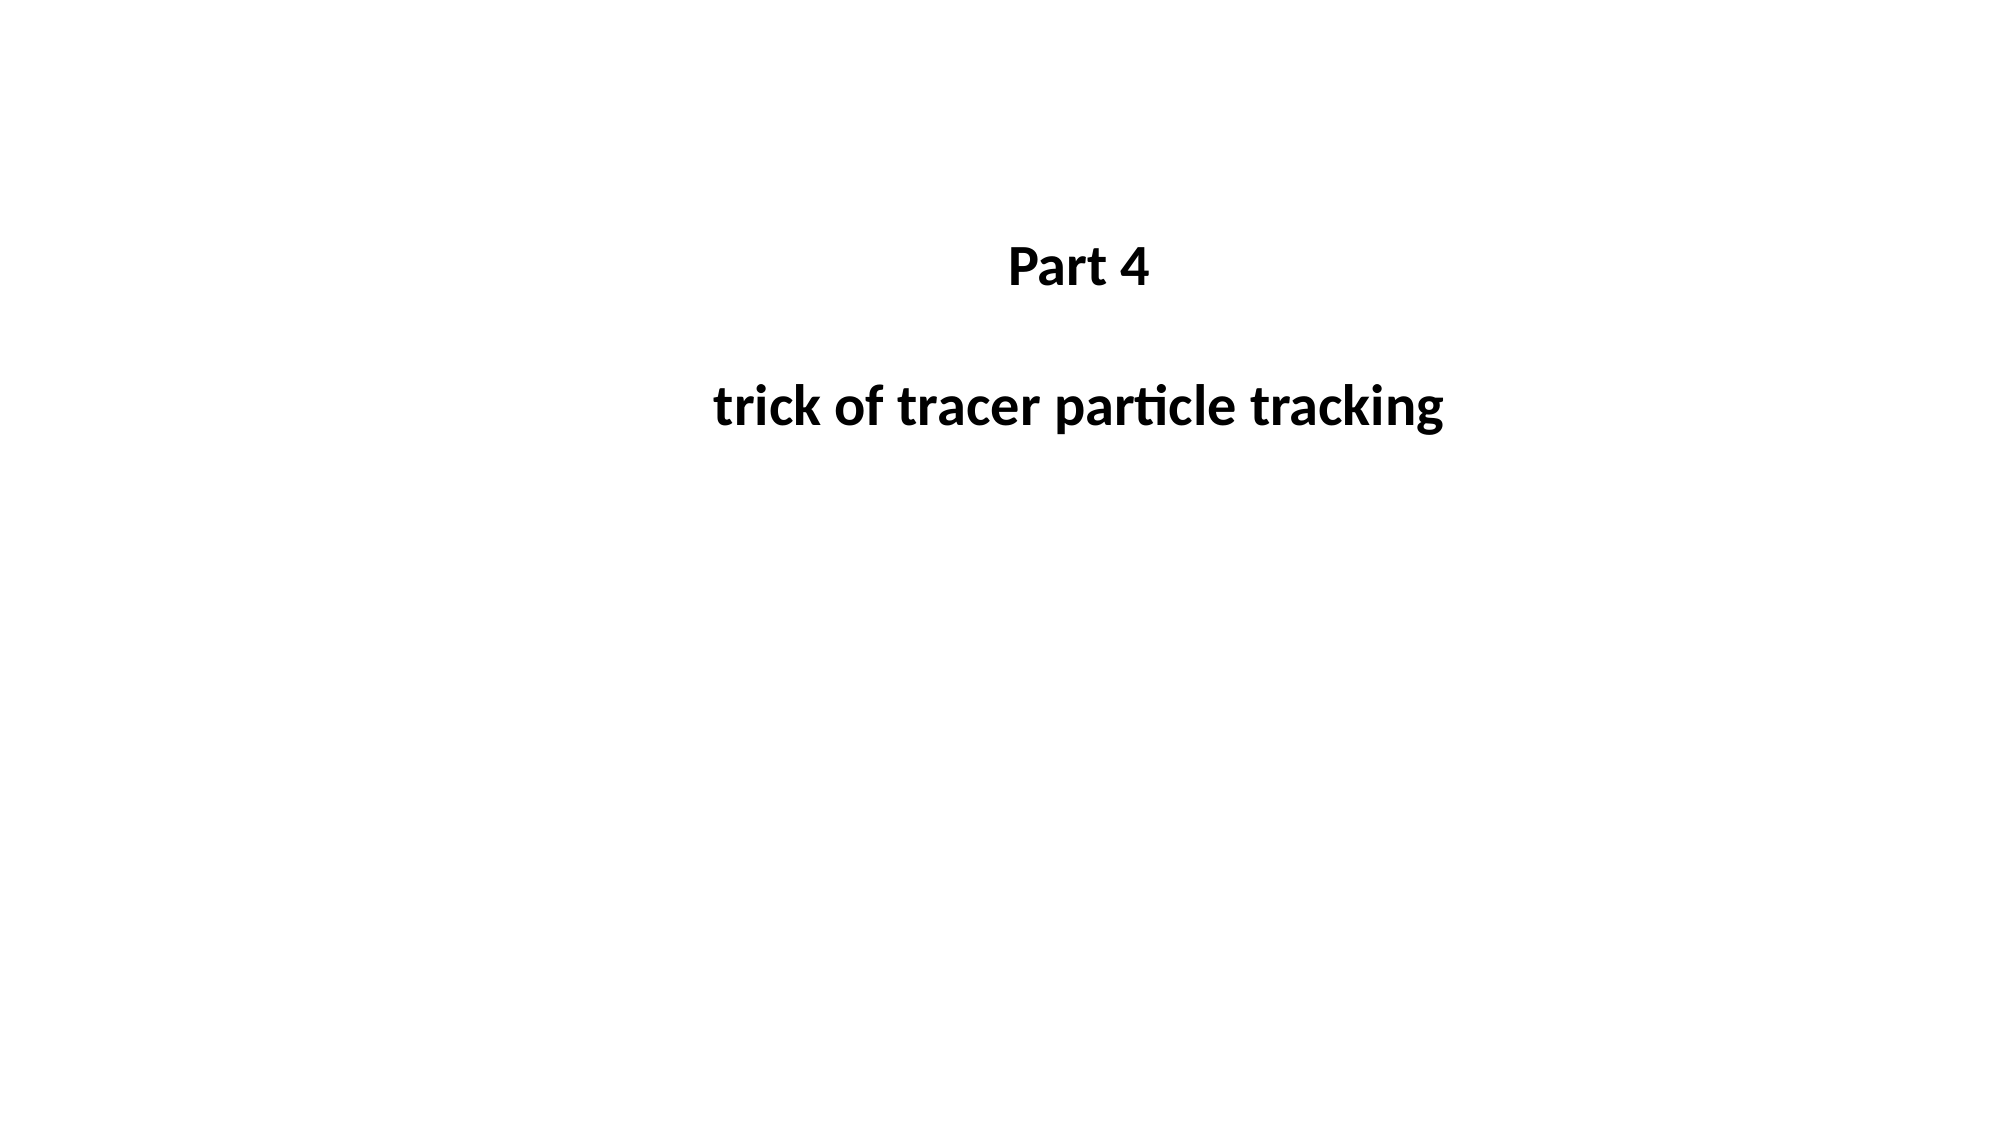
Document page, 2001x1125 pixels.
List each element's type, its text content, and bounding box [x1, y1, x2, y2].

text_box Part 4 trick of tracer particle tracking [193, 219, 1965, 445]
